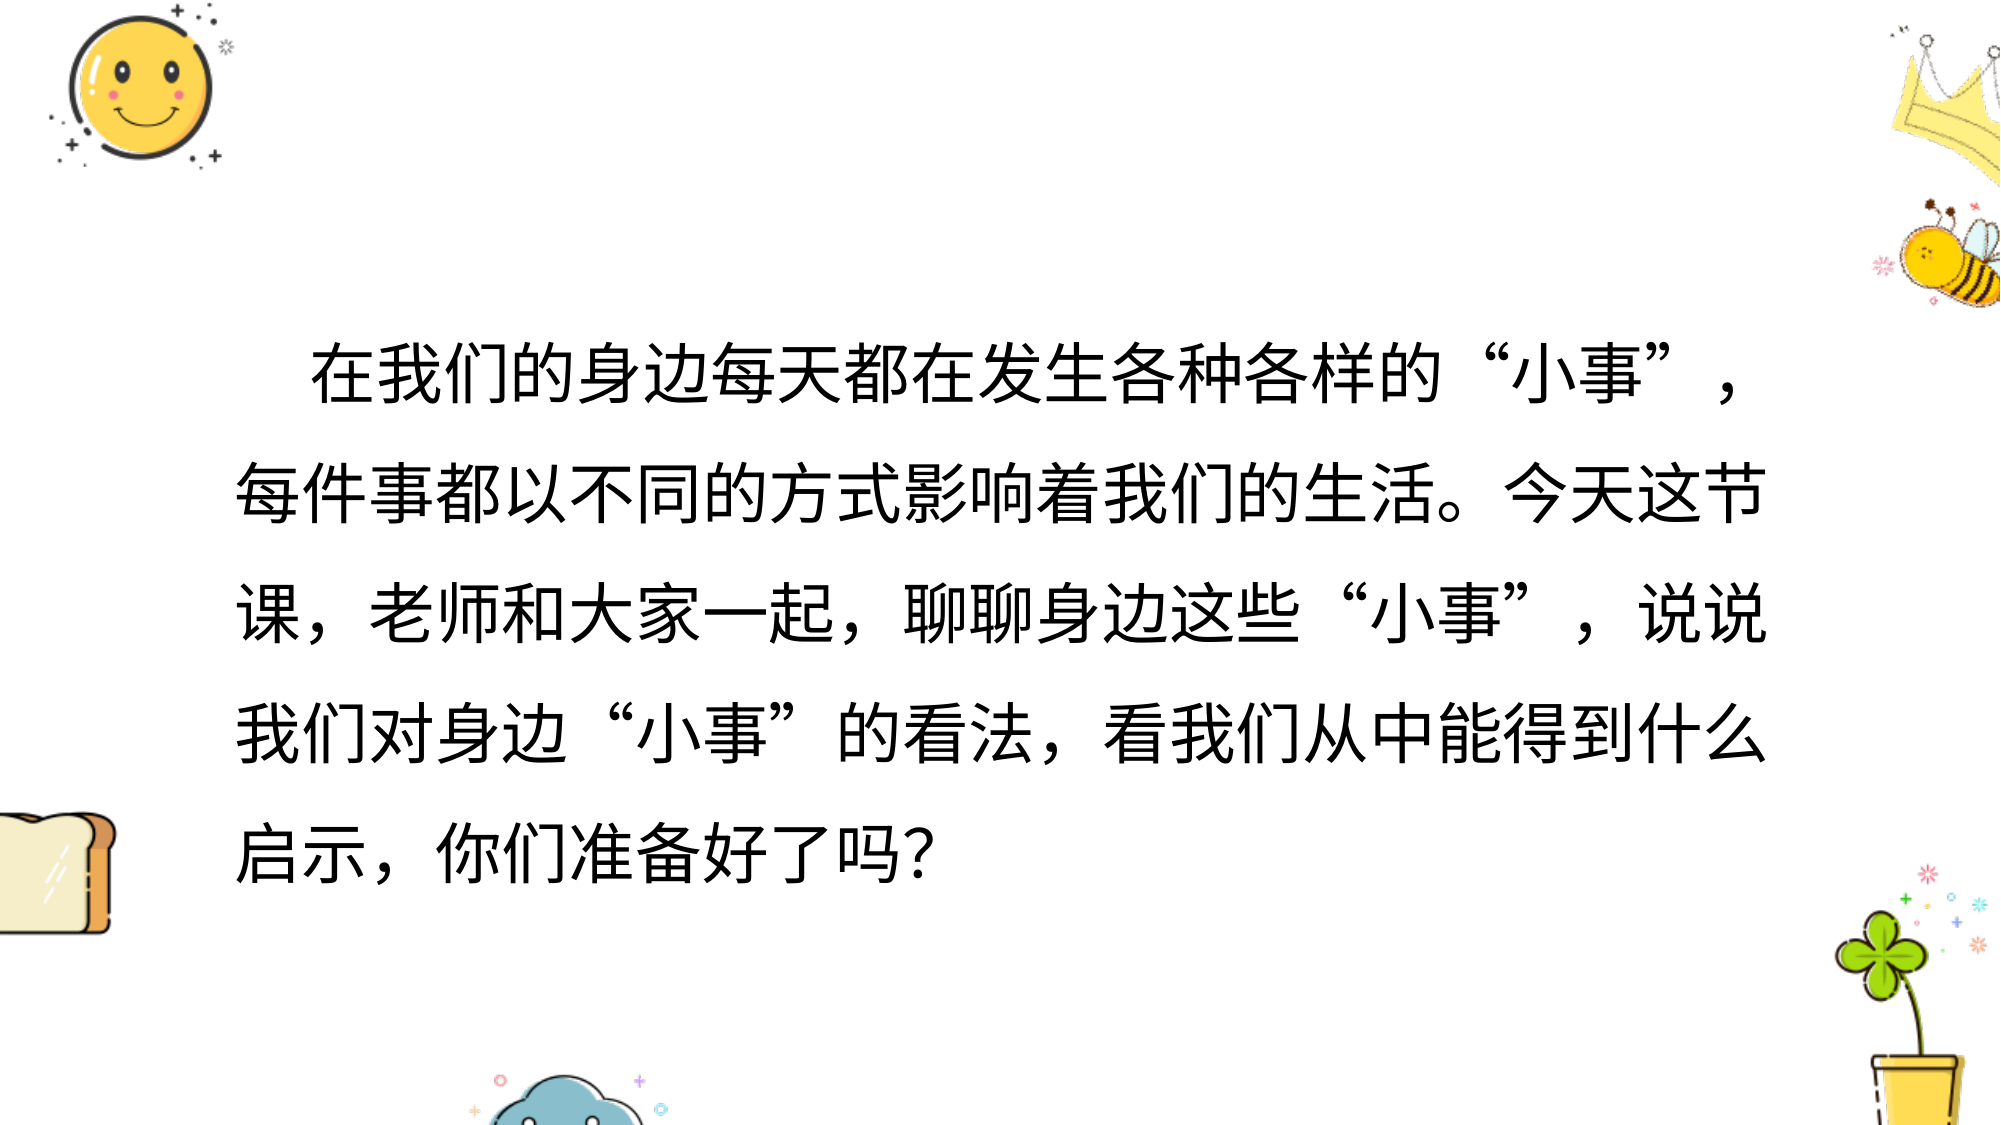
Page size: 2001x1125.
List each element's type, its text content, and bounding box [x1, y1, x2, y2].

picture [446, 1014, 691, 1125]
picture [0, 747, 155, 992]
picture [1763, 0, 2000, 369]
picture [34, 0, 250, 189]
text_box 在我们的身边每天都在发生各种各样的“小事”，每件事都以不同的方式影响着我们的生活。今天这节课，老师和大家一起，聊聊身边这些“小事”，说说我们对身边“小事”的看法，看我们从中能得到什么启示，你们准备好了吗？ [220, 284, 1808, 899]
picture [1707, 809, 2000, 1125]
